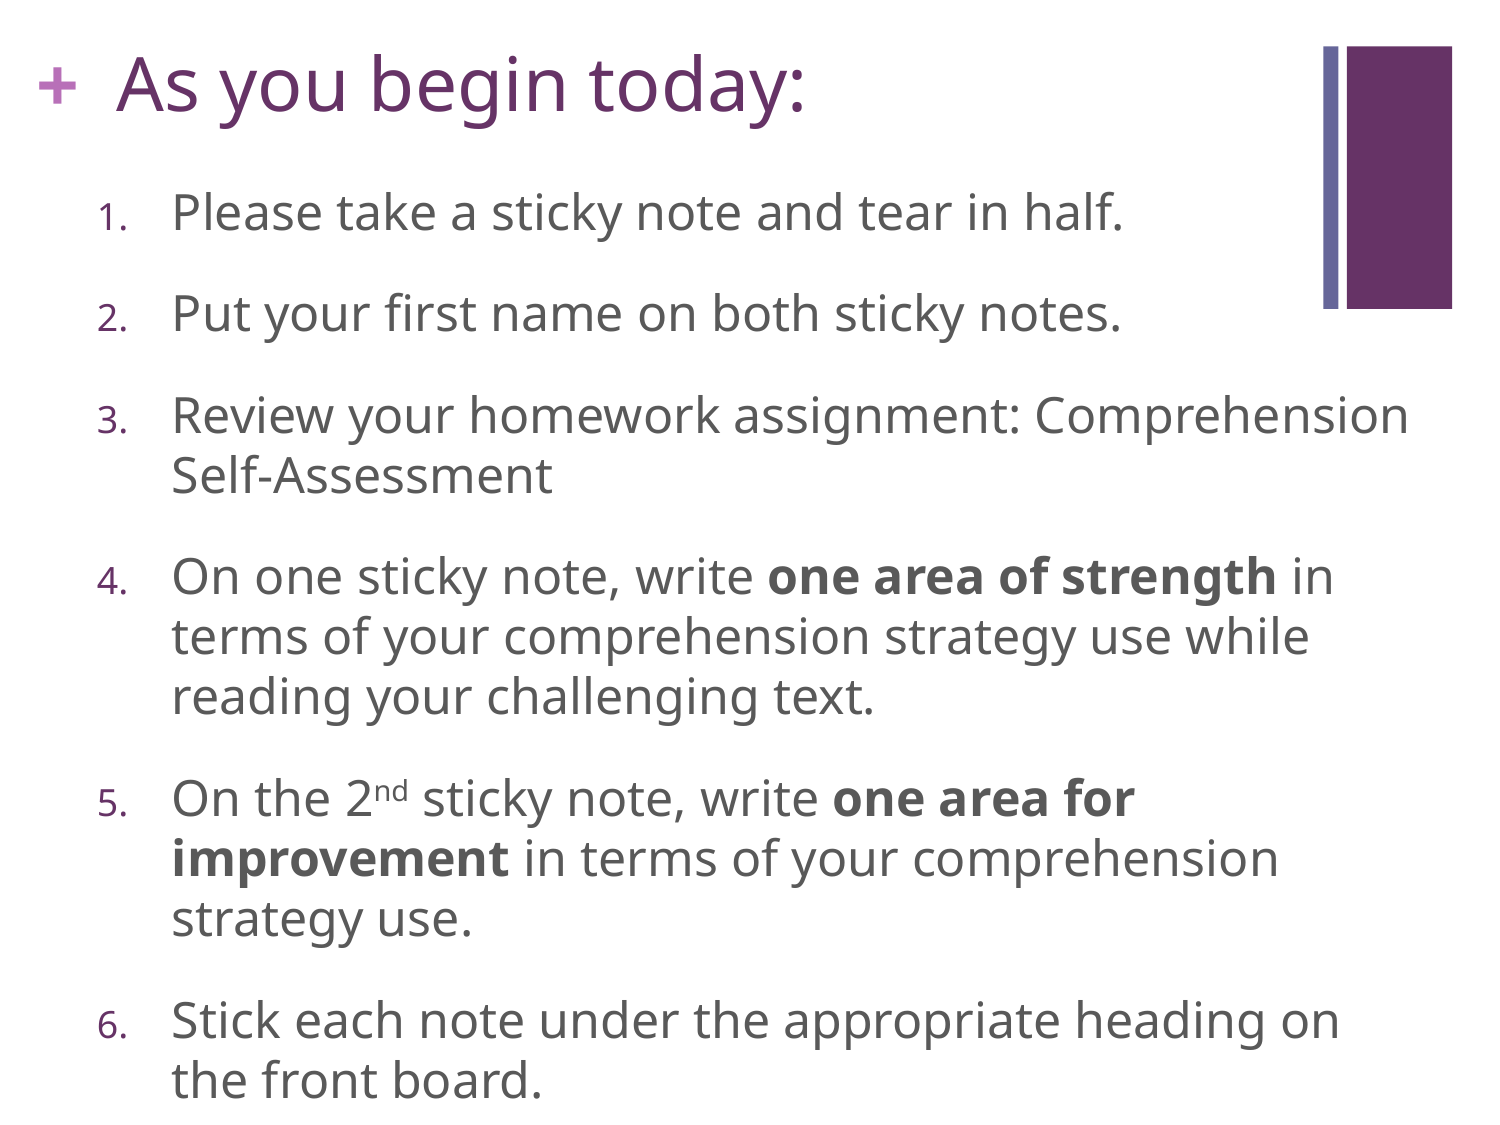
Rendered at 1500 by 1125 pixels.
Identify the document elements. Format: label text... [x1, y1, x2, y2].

title As you begin today: [101, 29, 1341, 172]
list Please take a sticky note and tear in half. Put your first name on both sticky notes. Review your homework assignment: Comprehension Self-Assessment On one sticky note, write one area of strength in terms of your comprehension strategy use while reading your challenging text. On the 2nd sticky note, write one area for improvement in terms of your comprehension strategy use. Stick each note under the appropriate heading on the front board. [81, 172, 1426, 960]
